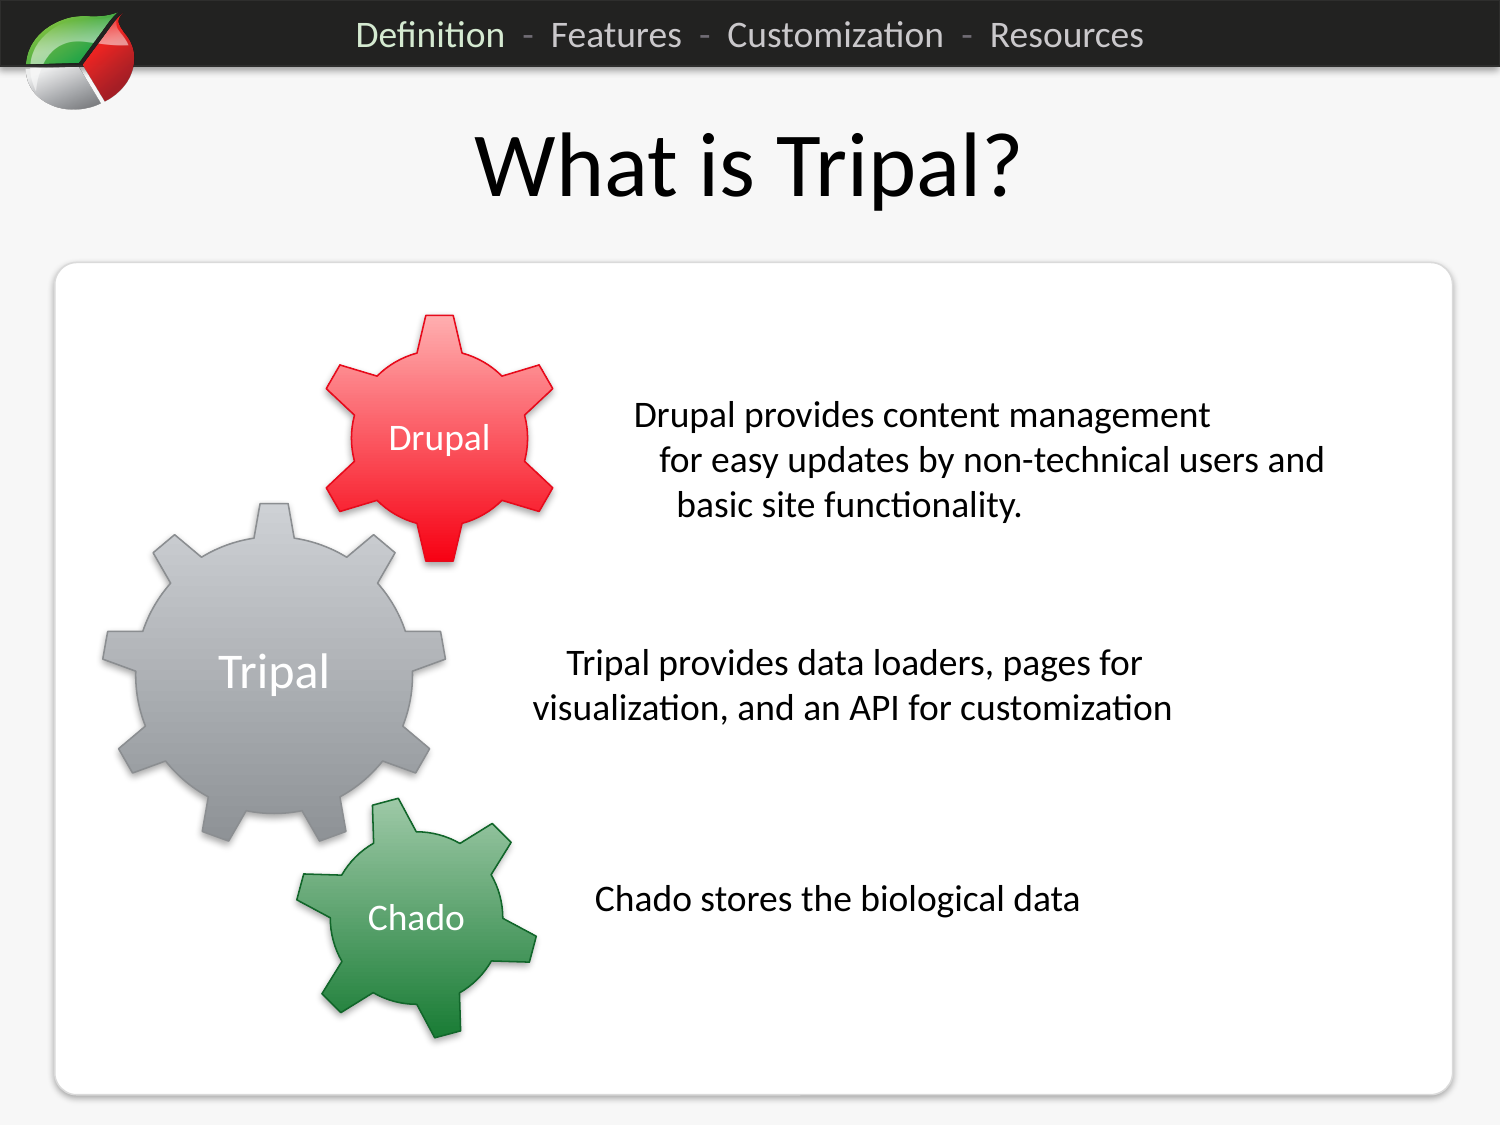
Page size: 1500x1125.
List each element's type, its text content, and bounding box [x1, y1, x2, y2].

text_box [53, 261, 1454, 1096]
picture [24, 6, 138, 112]
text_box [100, 312, 568, 1070]
text_box Drupal provides content management for easy updates by non-technical users and basic site functionality. [610, 382, 1405, 533]
title What is Tripal? [75, 76, 1425, 254]
text_box Definition - Features - Customization - Resources [0, 0, 1500, 67]
text_box Tripal provides data loaders, pages for visualization, and an API for customization [572, 630, 1218, 735]
text_box Chado stores the biological data [580, 866, 1218, 927]
